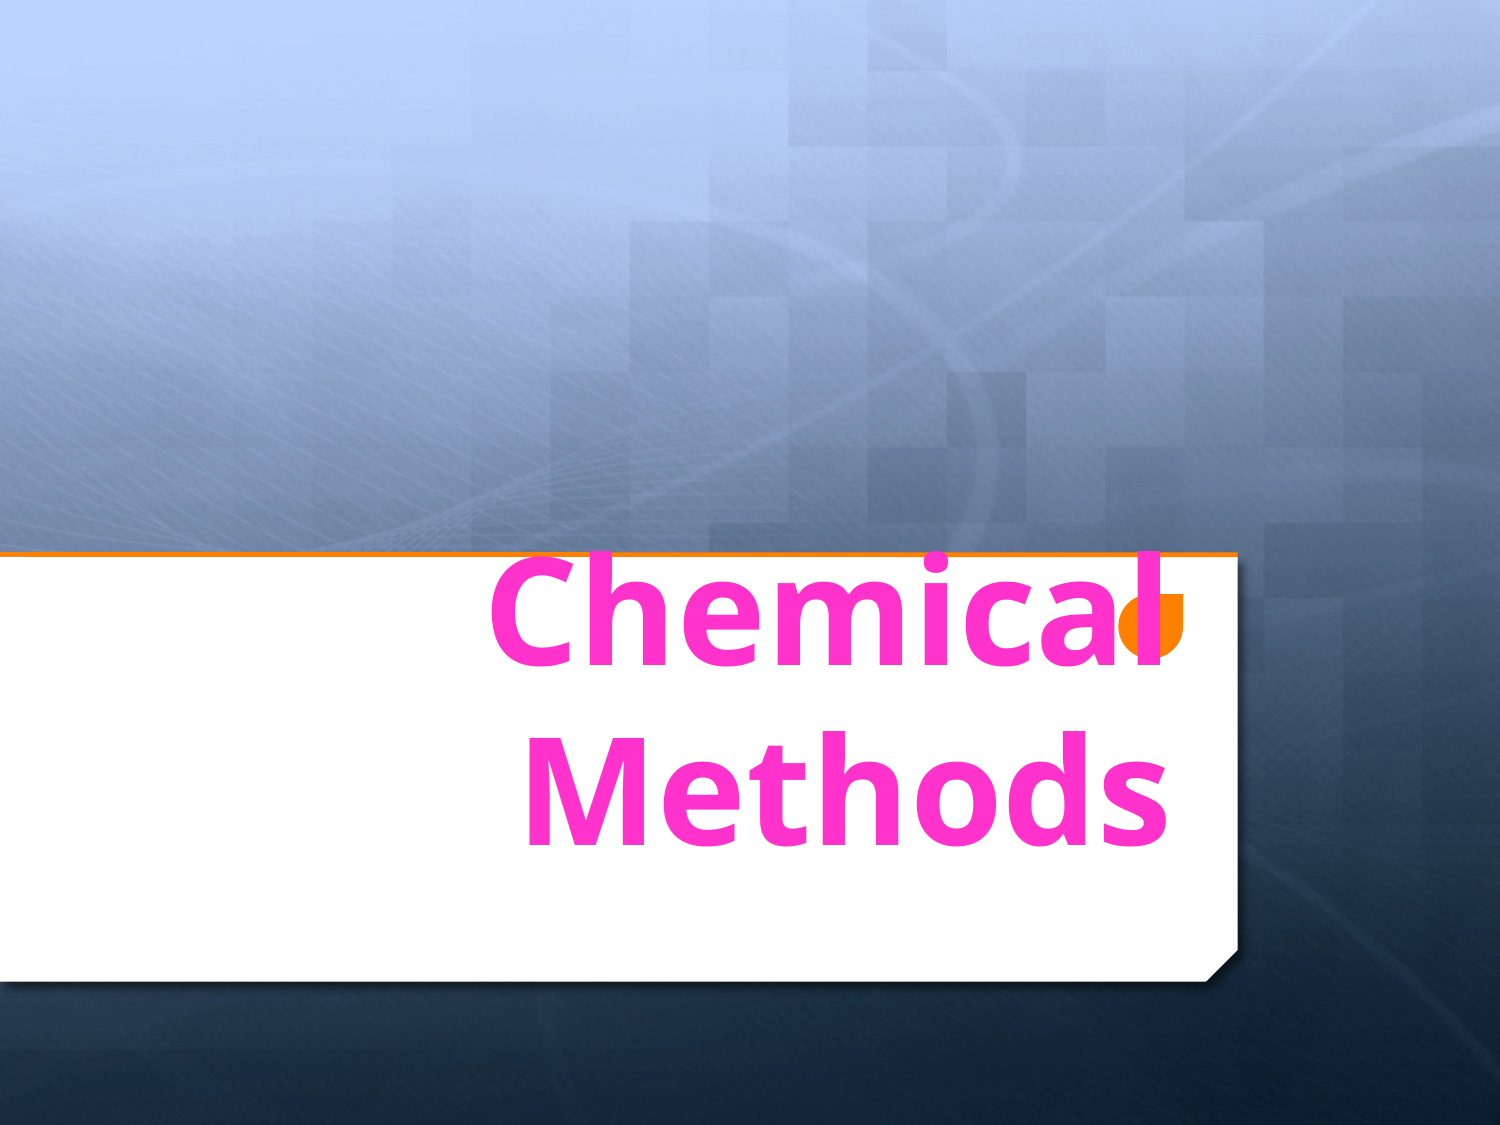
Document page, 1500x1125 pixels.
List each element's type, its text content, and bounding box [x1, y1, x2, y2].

title Chemical Methods [225, 641, 1188, 883]
